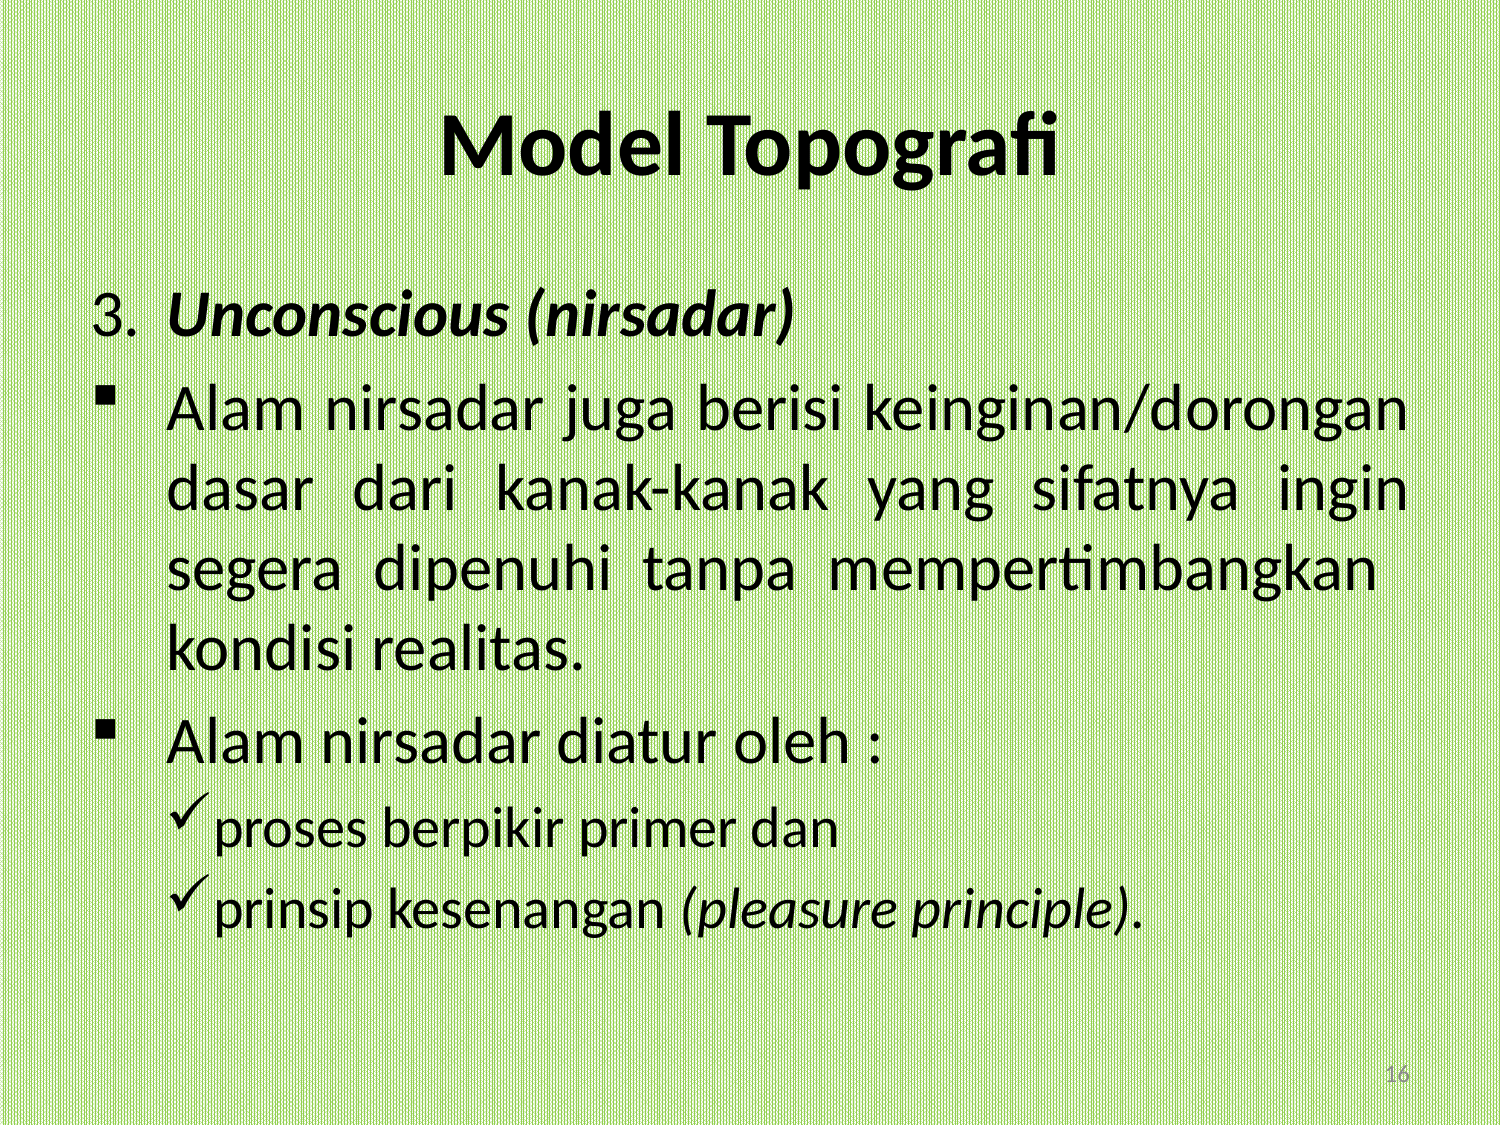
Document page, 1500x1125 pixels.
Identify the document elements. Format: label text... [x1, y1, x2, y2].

list 3. Unconscious (nirsadar) Alam nirsadar juga berisi keinginan/dorongan dasar dari kanak-kanak yang sifatnya ingin segera dipenuhi tanpa mempertimbangkan kondisi realitas. Alam nirsadar diatur oleh : proses berpikir primer dan prinsip kesenangan (pleasure principle). [75, 262, 1425, 1005]
title Model Topografi [75, 45, 1425, 233]
slide_number 16 [1074, 1042, 1425, 1103]
